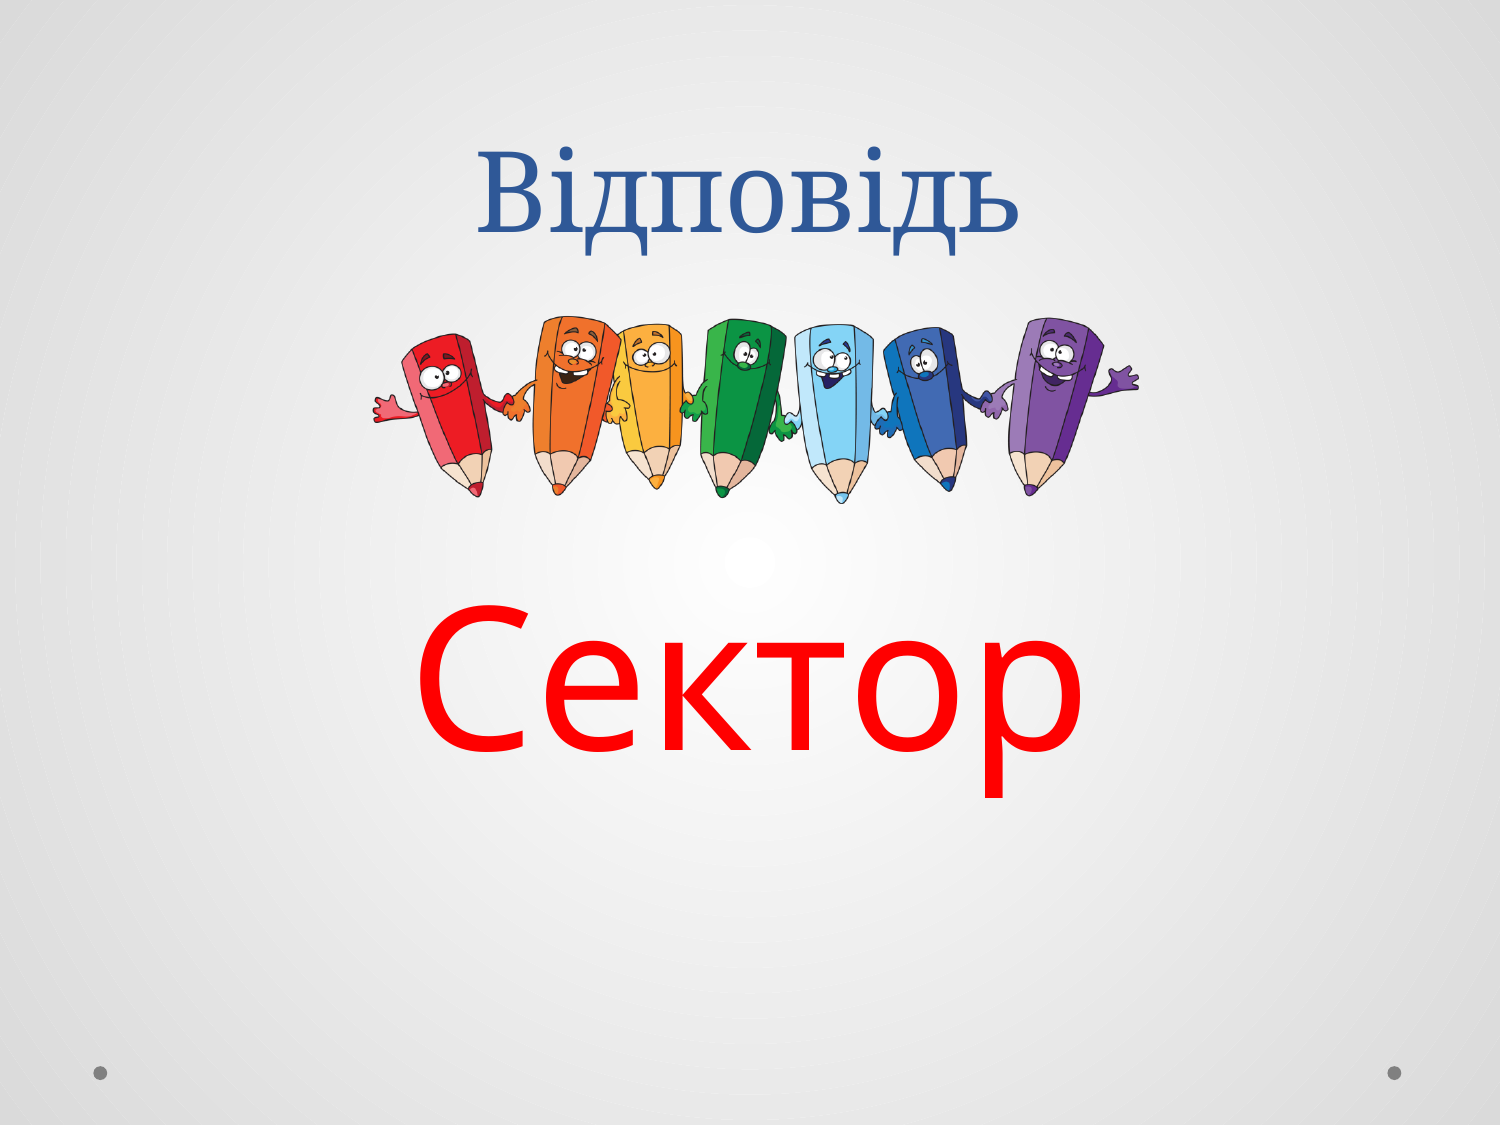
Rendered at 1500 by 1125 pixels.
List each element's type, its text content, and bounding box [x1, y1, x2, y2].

list Сектор [75, 262, 1425, 1005]
picture [372, 314, 1140, 504]
title Відповідь [75, 0, 1425, 262]
